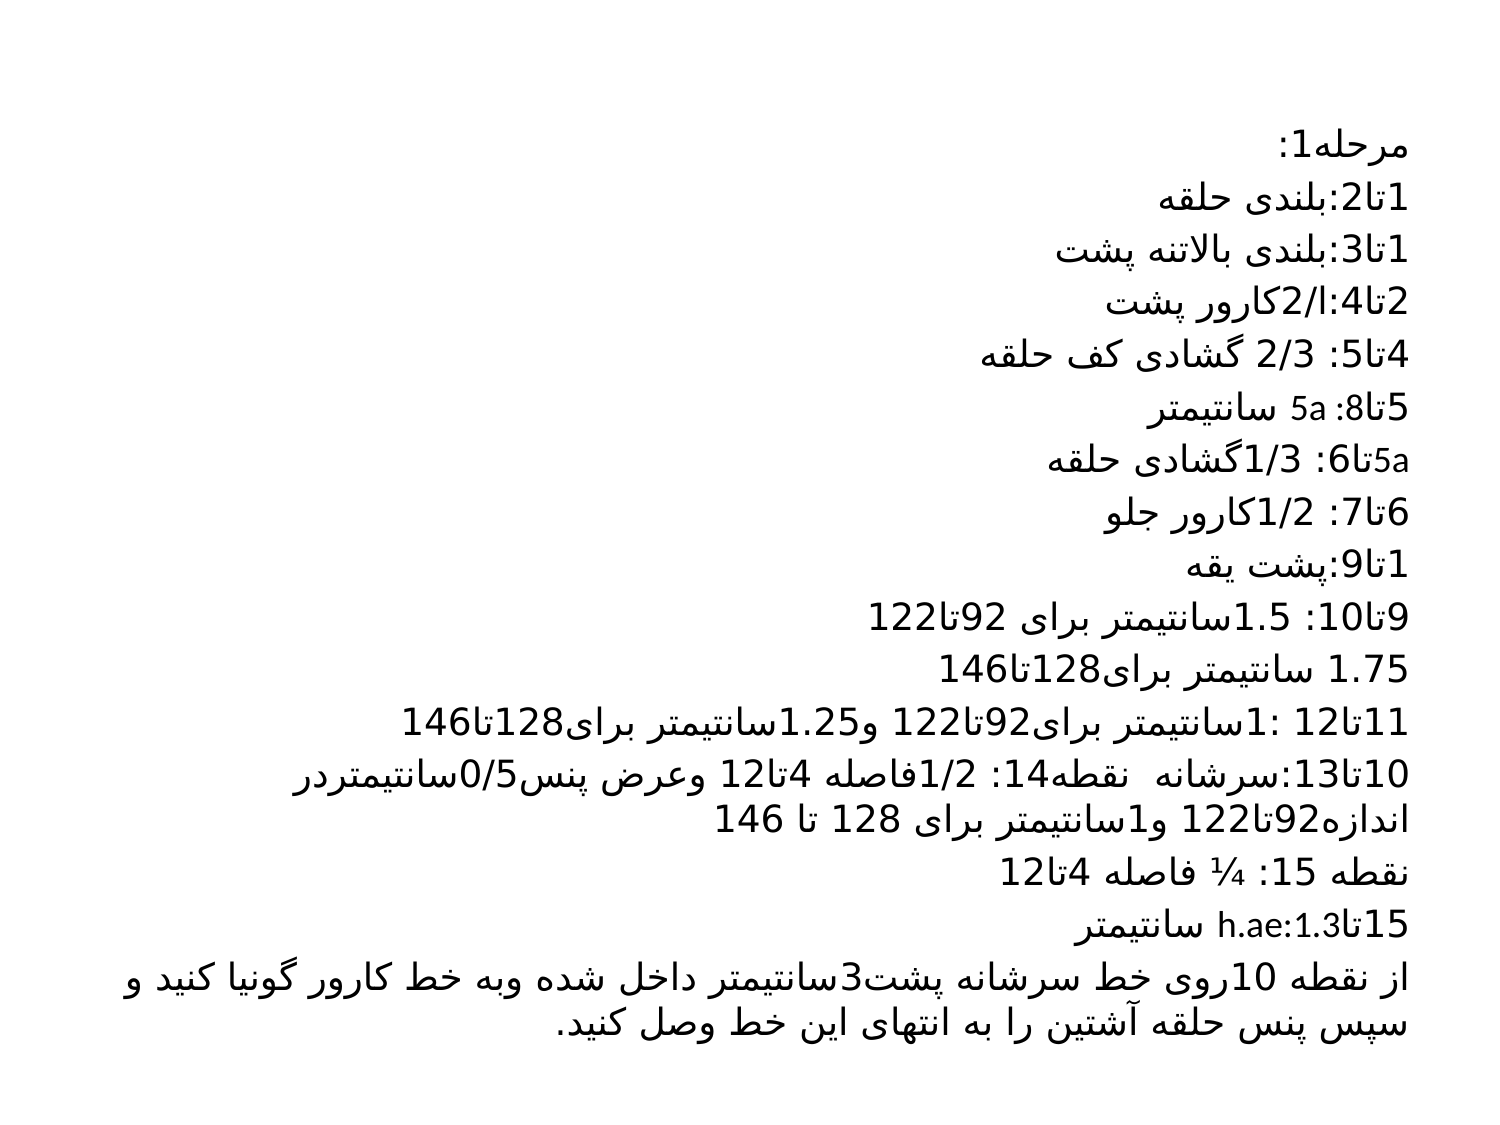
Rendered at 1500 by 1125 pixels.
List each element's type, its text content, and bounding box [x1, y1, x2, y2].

subtitle مرحله1: 1تا2:بلندی حلقه 1تا3:بلندی بالاتنه پشت 2تا4:ا/2کارور پشت 4تا5: 2/3 گشادی کف حلقه 5تا5a :8 سانتیمتر 5aتا6: 1/3گشادی حلقه 6تا7: 1/2کارور جلو 1تا9:پشت یقه 9تا10: 1.5سانتیمتر برای 92تا122 1.75 سانتیمتر برای128تا146 11تا12 :1سانتیمتر برای92تا122 و1.25سانتیمتر برای128تا146 10تا13:سرشانه نقطه14: 1/2فاصله 4تا12 وعرض پنس0/5سانتیمتردر اندازه92تا122 و1سانتیمتر برای 128 تا 146 نقطه 15: ¼ فاصله 4تا12 15تاh.ae:1.3 سانتیمتر از نقطه 10روی خط سرشانه پشت3سانتیمتر داخل شده وبه خط کارور گونیا کنید و سپس پنس حلقه آشتین را به انتهای این خط وصل کنید. [62, 112, 1425, 1088]
